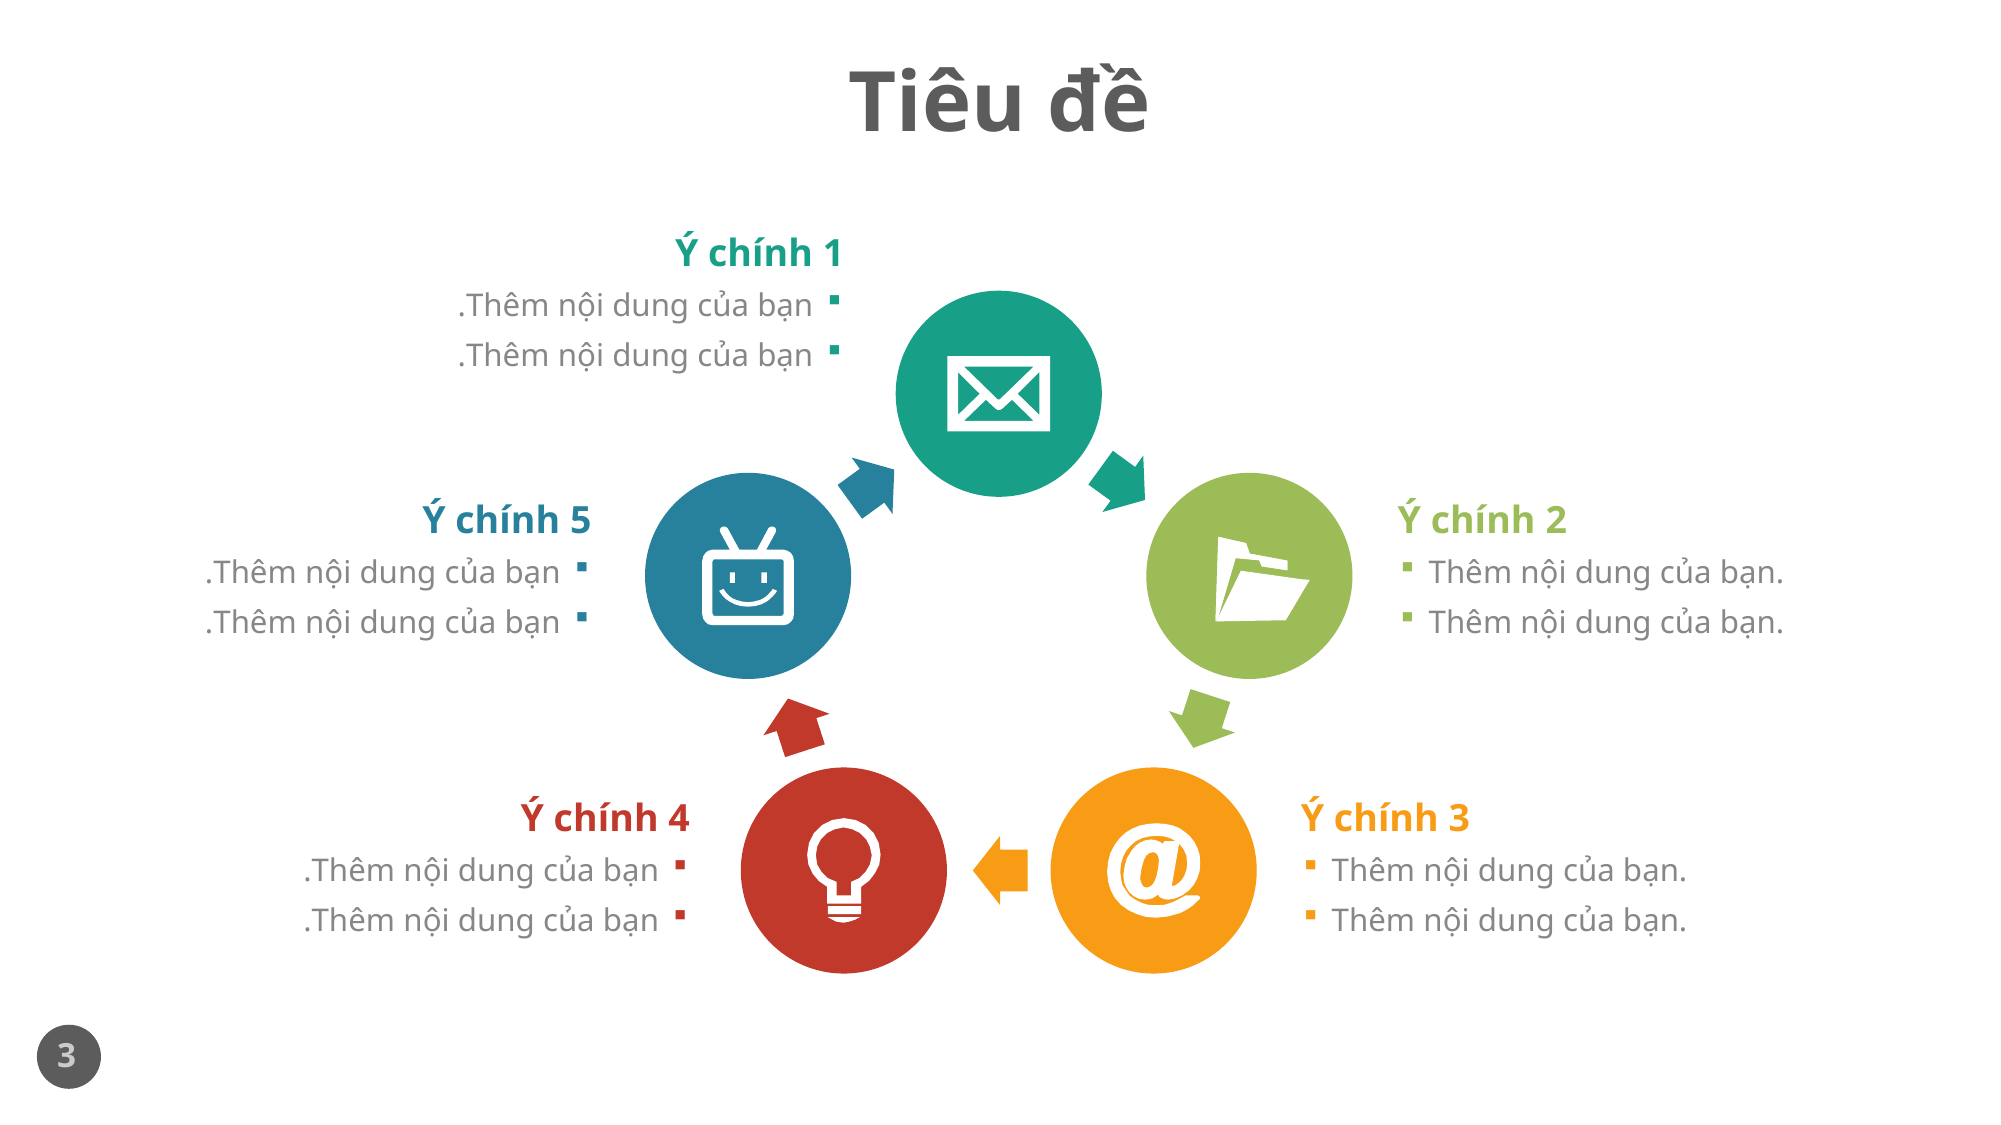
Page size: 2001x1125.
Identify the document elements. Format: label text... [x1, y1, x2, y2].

text_box [972, 835, 1028, 906]
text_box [807, 818, 881, 923]
text_box [1049, 766, 1258, 975]
text_box Thêm nội dung của bạn. Thêm nội dung của bạn. [167, 842, 703, 945]
text_box [894, 289, 1103, 498]
title Tiêu đề [137, 50, 1863, 159]
text_box [1107, 823, 1201, 918]
text_box Ý chính 3 [1285, 786, 1485, 847]
text_box Ý chính 4 [505, 786, 705, 847]
text_box Thêm nội dung của bạn. Thêm nội dung của bạn. [1288, 842, 1824, 945]
text_box [837, 457, 895, 519]
text_box [643, 471, 853, 680]
text_box Thêm nội dung của bạn. Thêm nội dung của bạn. [321, 277, 857, 380]
text_box Thêm nội dung của bạn. Thêm nội dung của bạn. [68, 545, 604, 648]
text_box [702, 526, 794, 626]
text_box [947, 356, 1051, 432]
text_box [1200, 543, 1298, 638]
text_box Ý chính 1 [660, 221, 860, 282]
text_box [1168, 689, 1236, 748]
text_box Ý chính 2 [1382, 489, 1582, 549]
slide_number 3 [29, 1026, 104, 1087]
text_box [1145, 471, 1354, 680]
text_box [739, 766, 948, 975]
text_box [763, 698, 830, 758]
text_box Thêm nội dung của bạn. Thêm nội dung của bạn. [1385, 545, 1921, 648]
text_box Ý chính 5 [407, 489, 607, 549]
text_box [1088, 450, 1146, 513]
